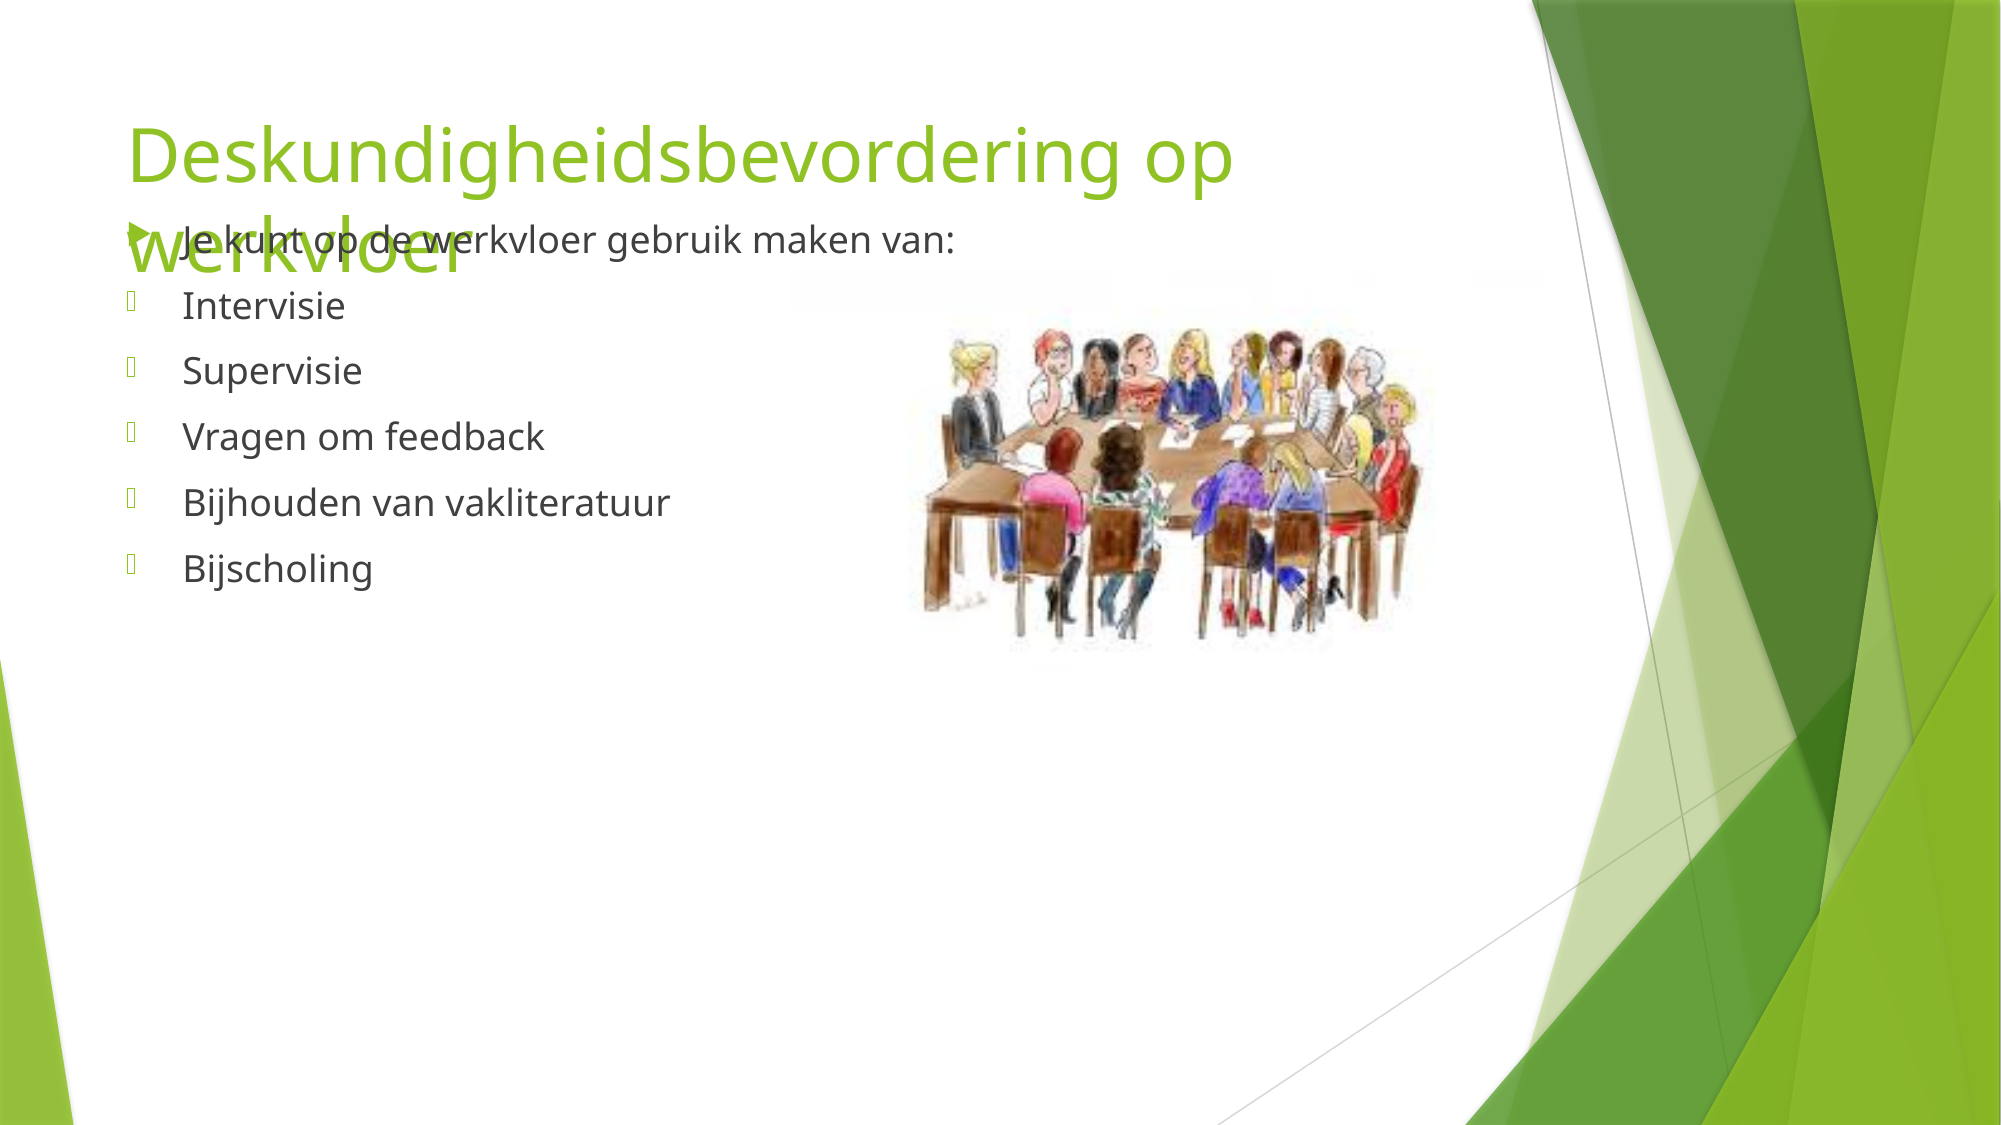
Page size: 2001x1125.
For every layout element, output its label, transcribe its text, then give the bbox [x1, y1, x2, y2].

list Je kunt op de werkvloer gebruik maken van: Intervisie Supervisie Vragen om feedback Bijhouden van vakliteratuur Bijscholing [111, 208, 1522, 845]
picture [788, 268, 1546, 694]
title Deskundigheidsbevordering op werkvloer [111, 99, 1522, 208]
